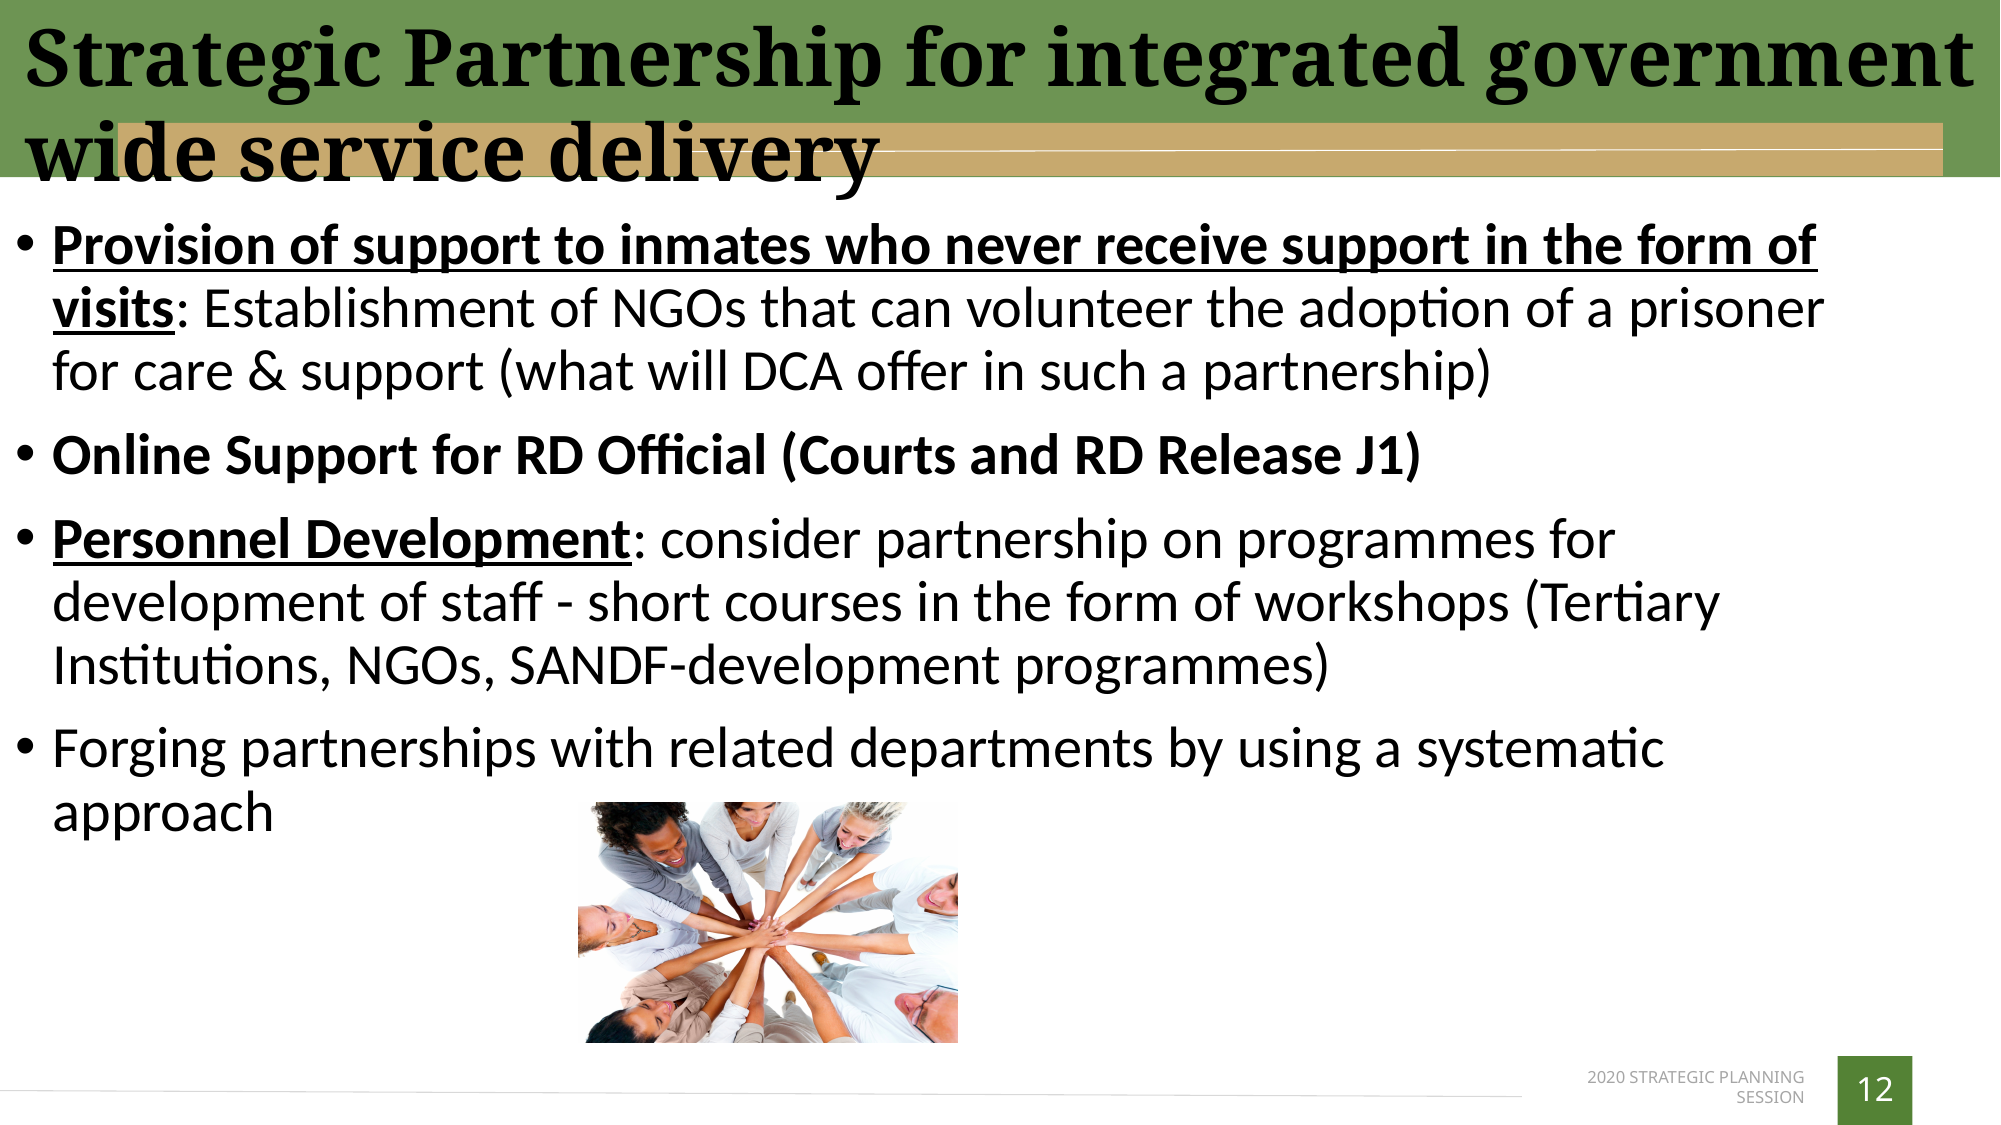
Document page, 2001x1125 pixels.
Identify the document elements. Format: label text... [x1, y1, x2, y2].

text_box Strategic Partnership for integrated government wide service delivery [10, 0, 2000, 205]
list Provision of support to inmates who never receive support in the form of visits: Establishment of NGOs that can volunteer the adoption of a prisoner for care & support (what will DCA offer in such a partnership) Online Support for RD Official (Courts and RD Release J1) Personnel Development: consider partnership on programmes for development of staff - short courses in the form of workshops (Tertiary Institutions, NGOs, SANDF-development programmes) Forging partnerships with related departments by using a systematic approach [0, 206, 1863, 1125]
picture [578, 802, 958, 1043]
